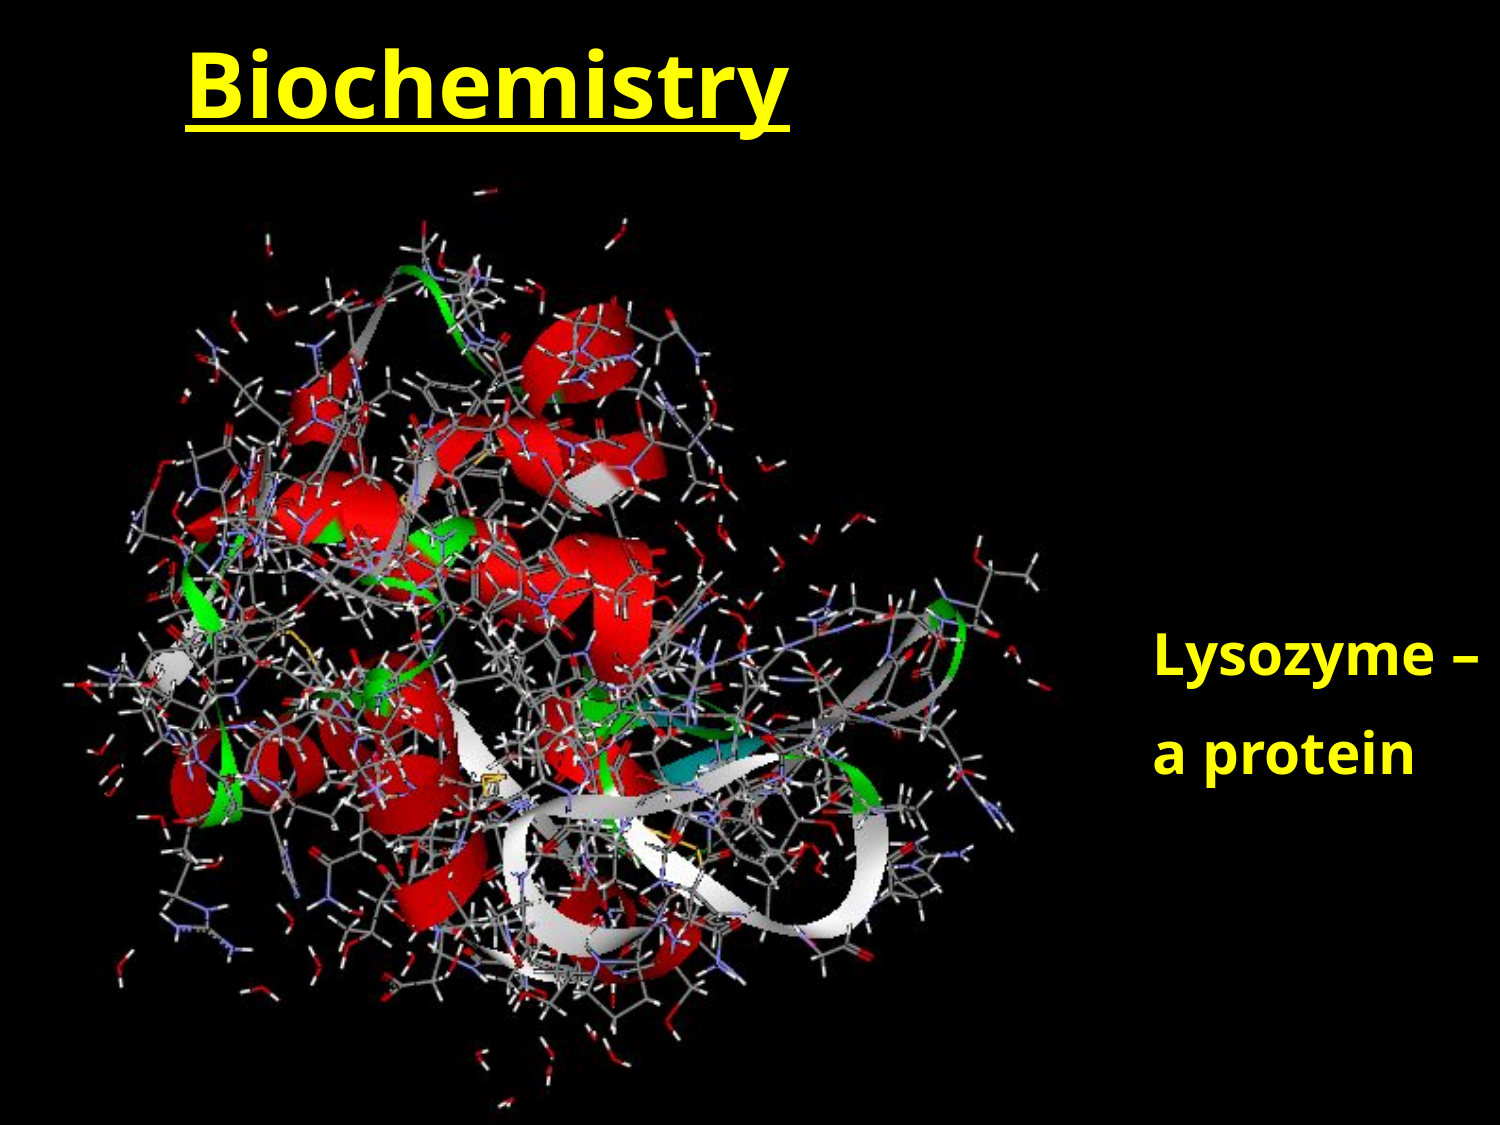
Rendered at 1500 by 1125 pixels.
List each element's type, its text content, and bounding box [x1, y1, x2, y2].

picture [37, 162, 1126, 1125]
text_box Lysozyme – a protein [1137, 609, 1500, 794]
title Biochemistry [62, 0, 913, 160]
